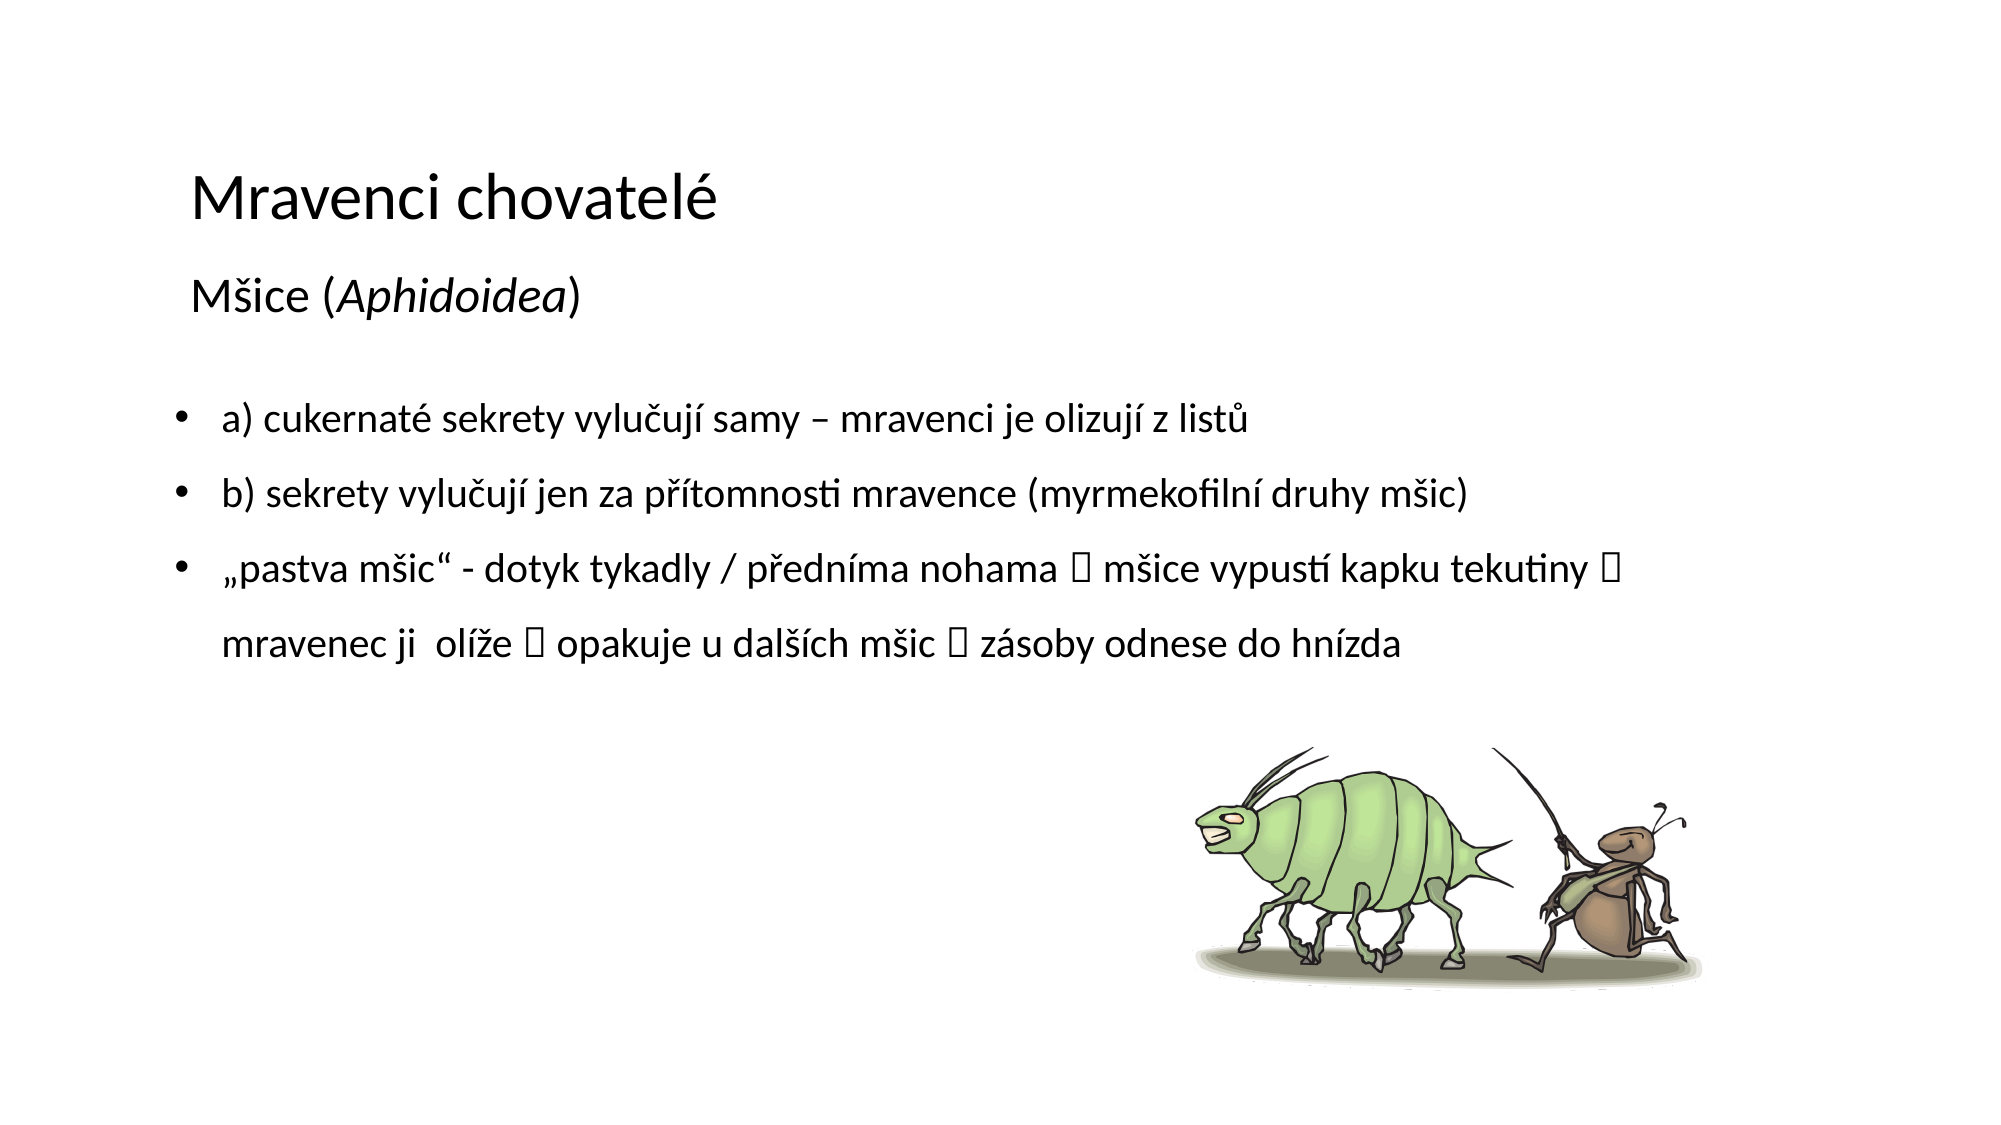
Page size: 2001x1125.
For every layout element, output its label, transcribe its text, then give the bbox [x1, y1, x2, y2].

text_box Mravenci chovatelé Mšice (Aphidoidea) [175, 105, 1025, 330]
text_box a) cukernaté sekrety vylučují samy – mravenci je olizují z listů b) sekrety vylučují jen za přítomnosti mravence (myrmekofilní druhy mšic) „pastva mšic“ - dotyk tykadly / předníma nohama  mšice vypustí kapku tekutiny  mravenec ji olíže  opakuje u dalších mšic  zásoby odnese do hnízda [159, 358, 1742, 674]
picture [1189, 739, 1708, 999]
